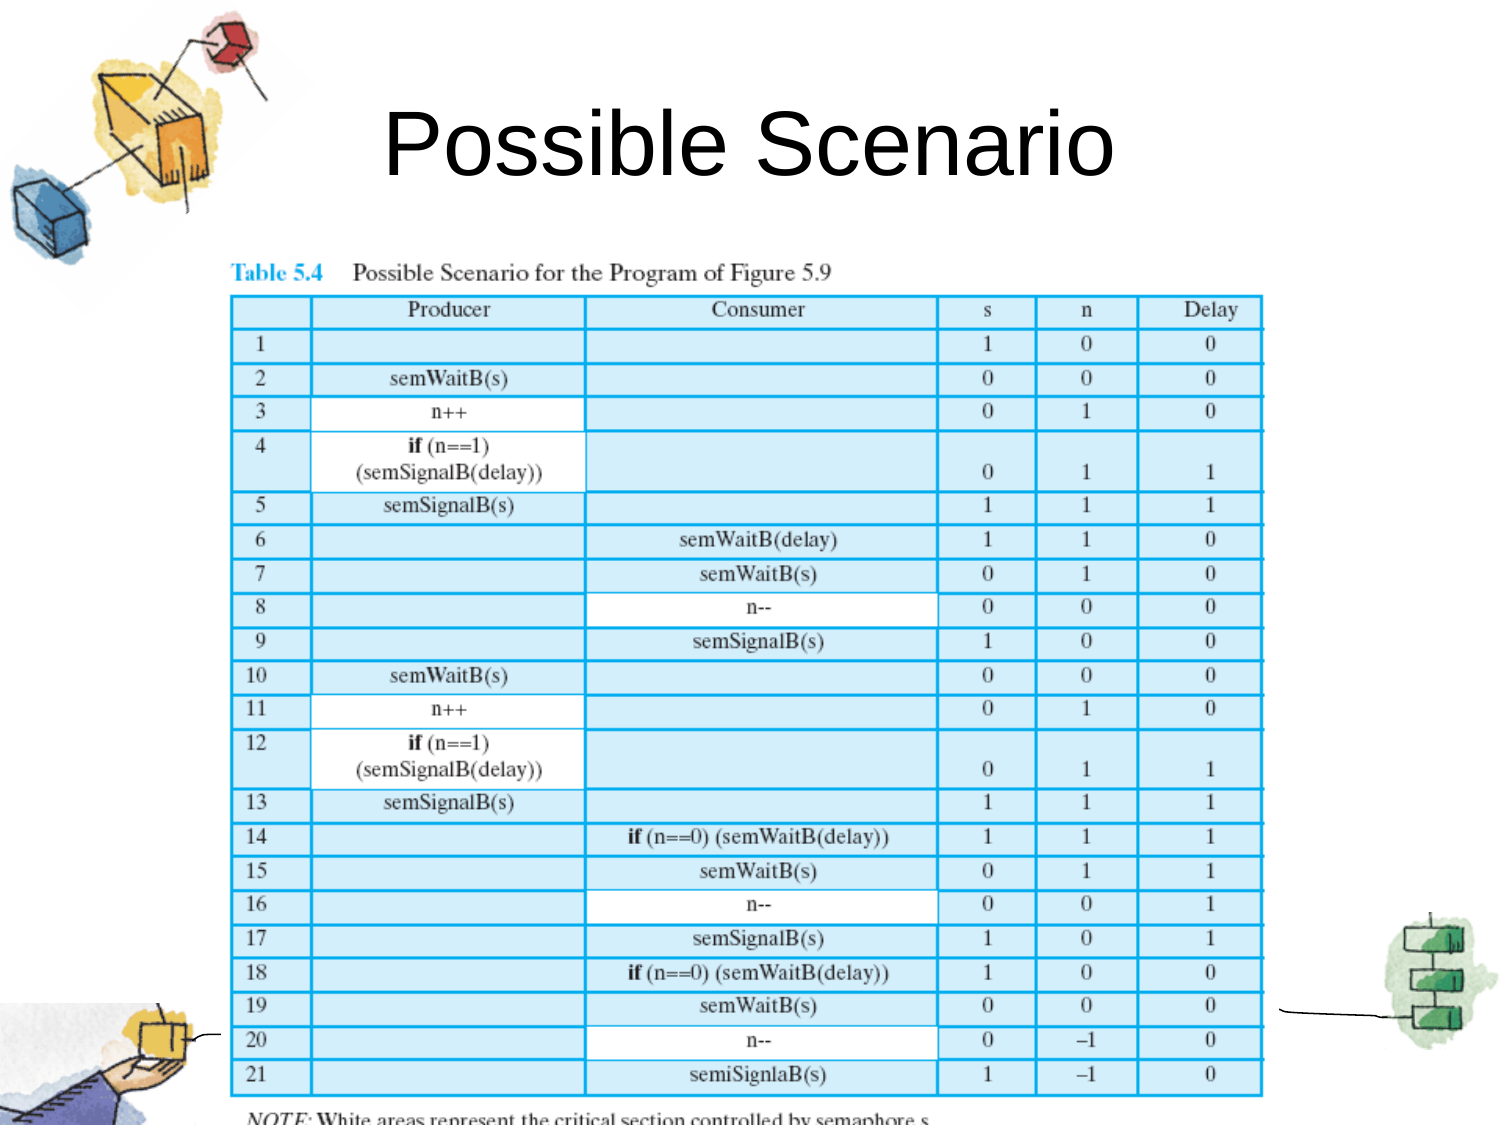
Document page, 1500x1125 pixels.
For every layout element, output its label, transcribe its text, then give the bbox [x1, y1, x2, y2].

picture [1382, 912, 1500, 1050]
picture [0, 1003, 196, 1125]
title Possible Scenario [74, 44, 1426, 233]
picture [114, 0, 274, 44]
picture [0, 85, 167, 316]
picture [221, 255, 1279, 1125]
